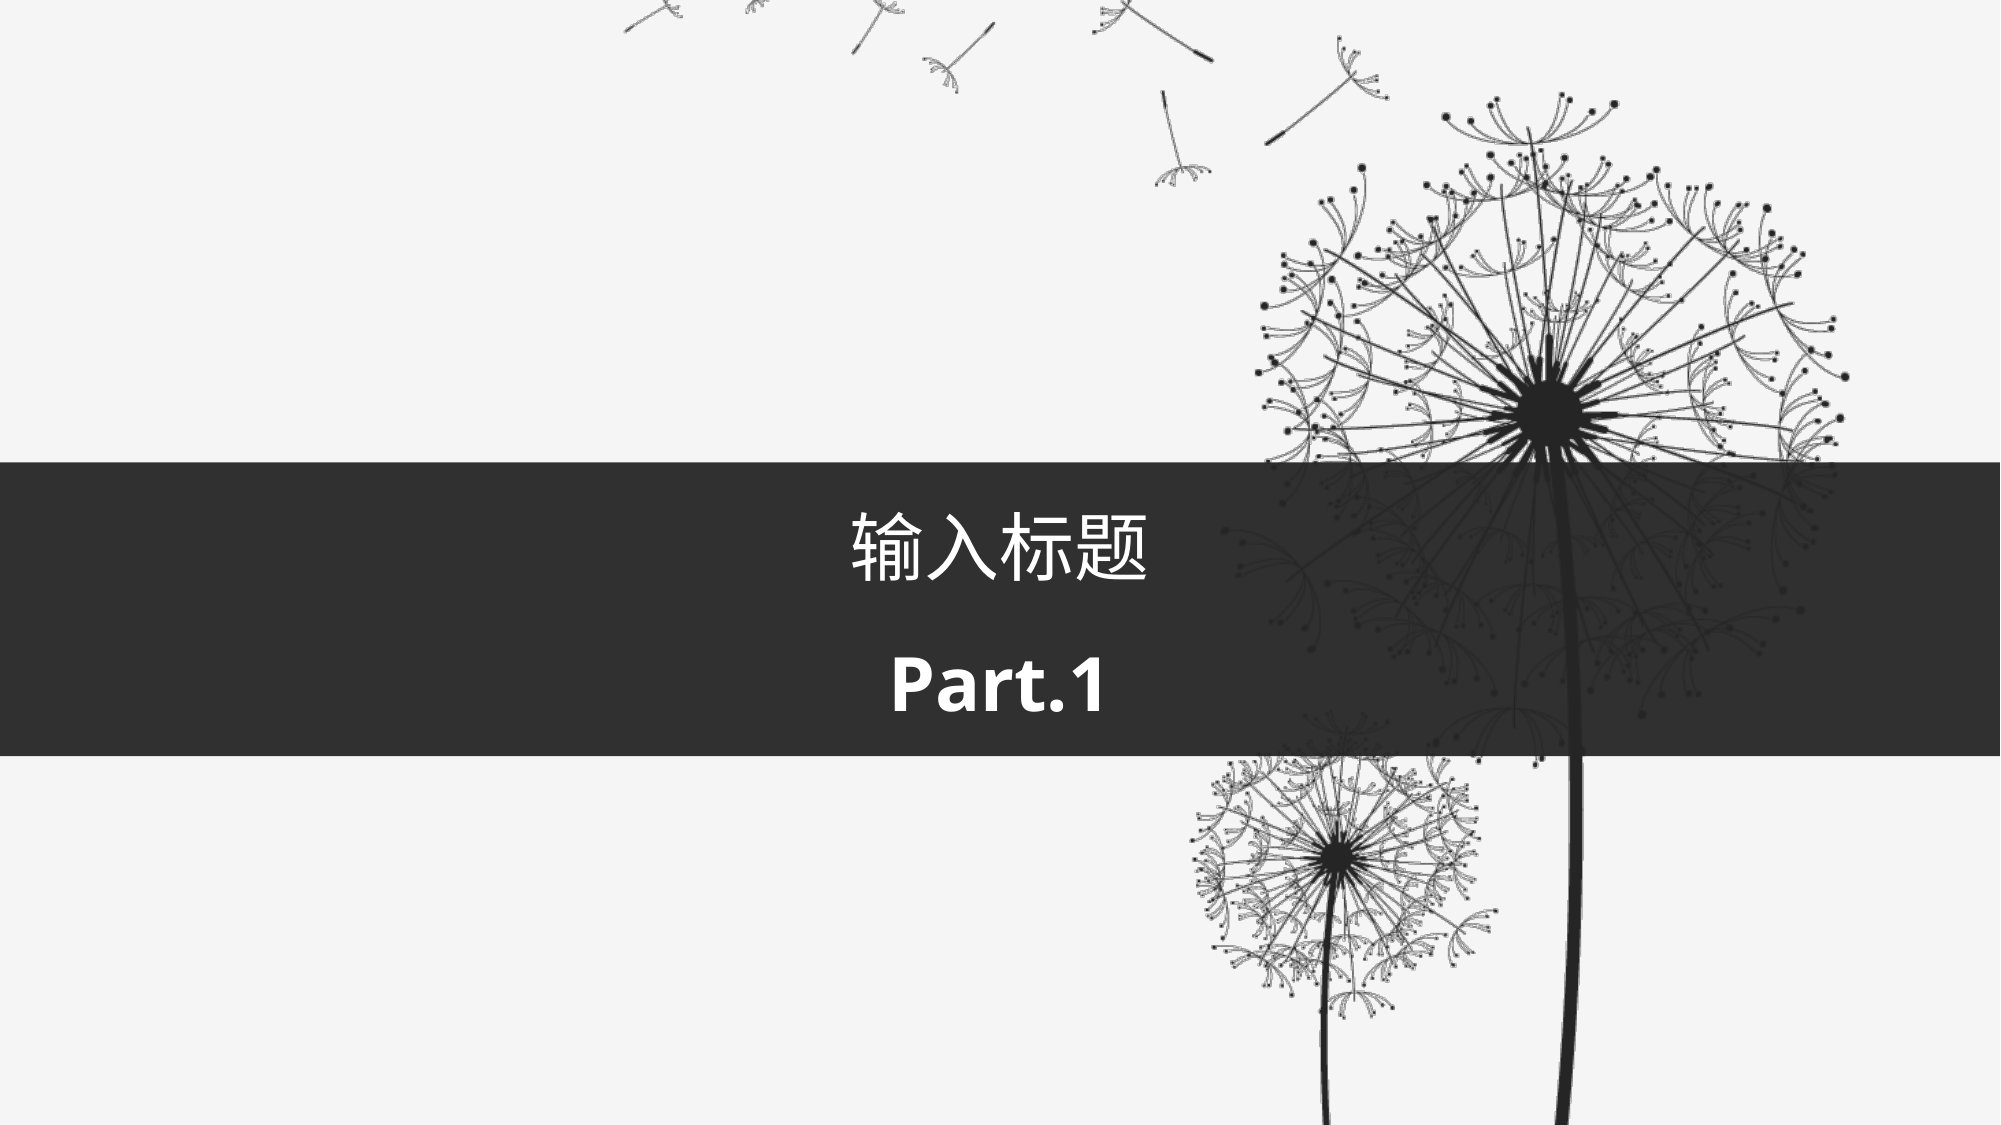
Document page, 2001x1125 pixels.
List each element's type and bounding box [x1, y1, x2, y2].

text_box [1945, 462, 2000, 757]
text_box [0, 462, 511, 757]
picture [516, 0, 1943, 1125]
